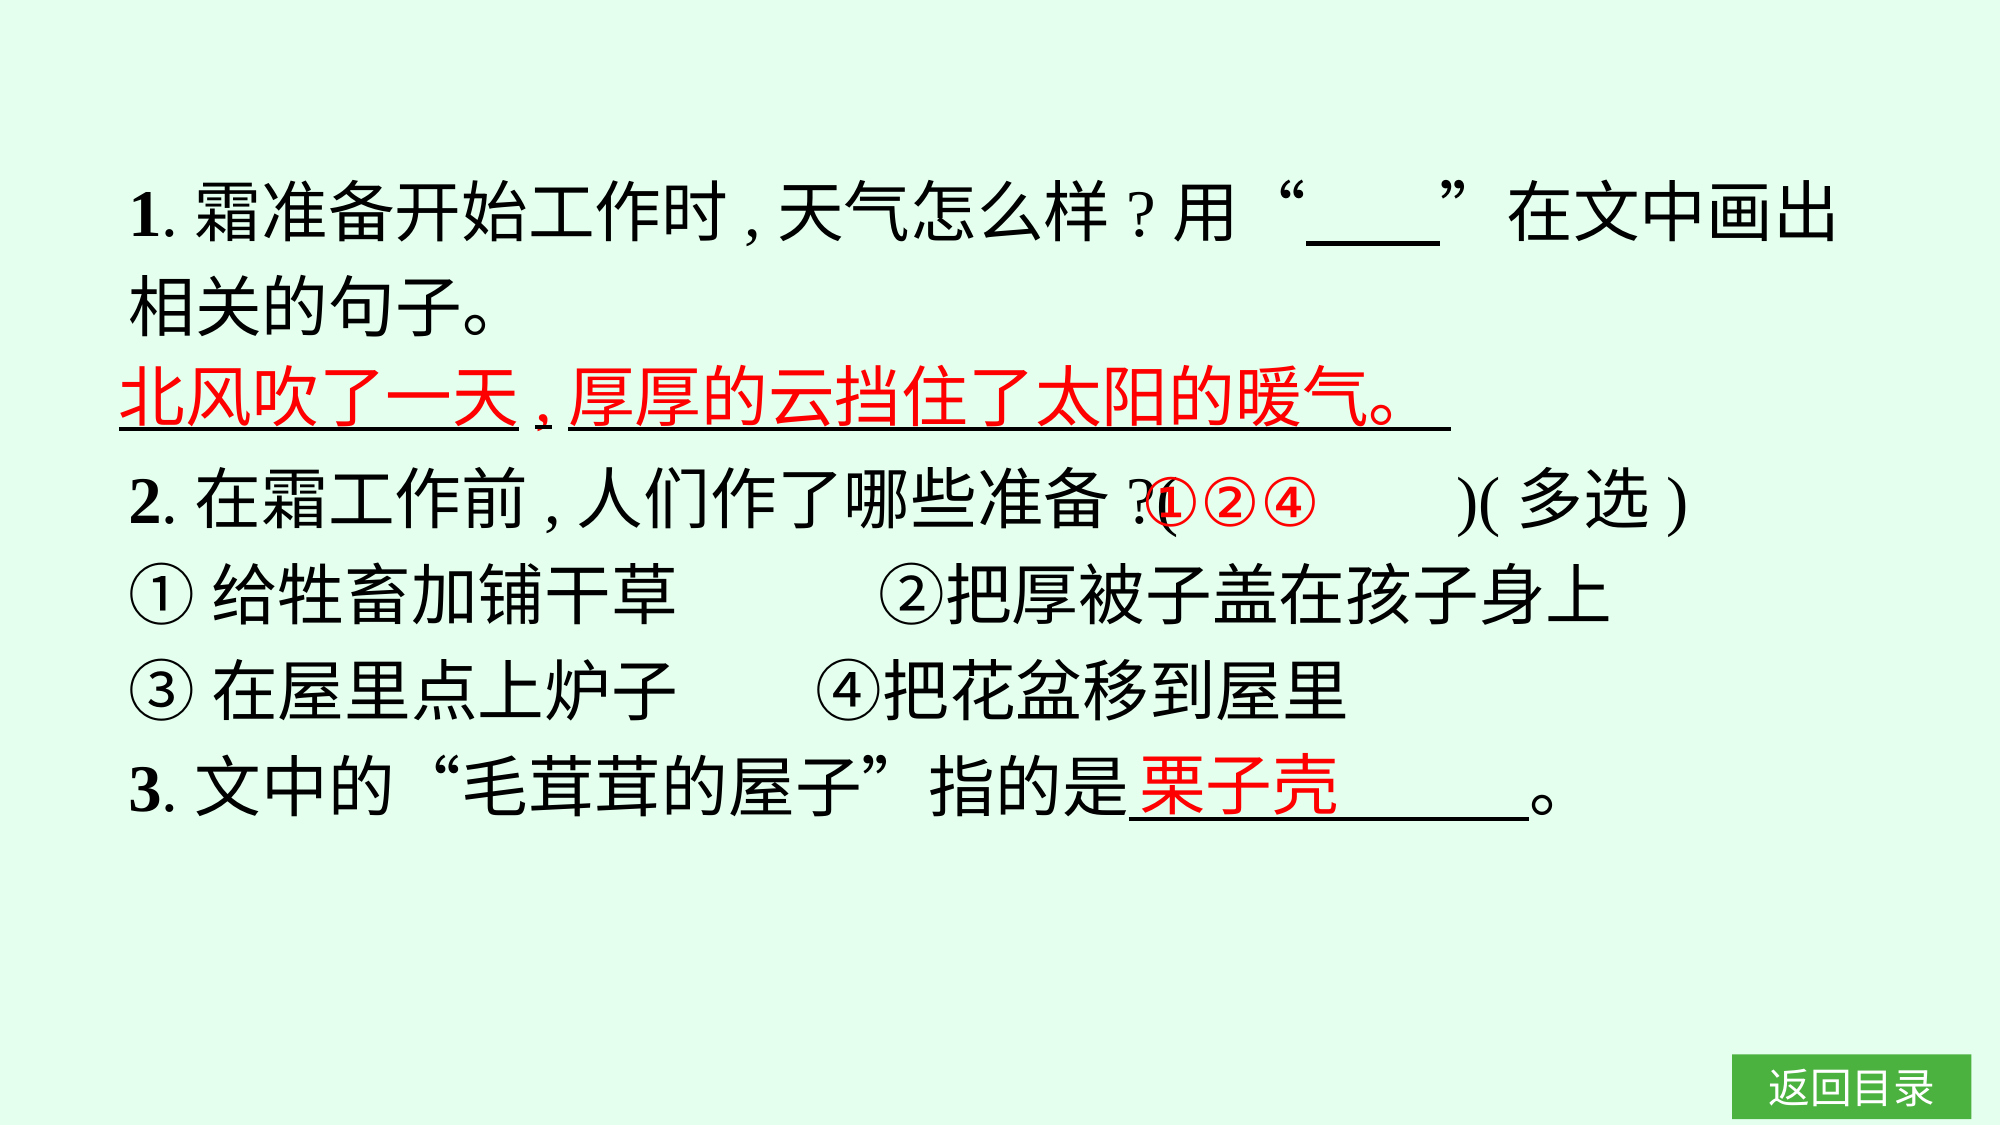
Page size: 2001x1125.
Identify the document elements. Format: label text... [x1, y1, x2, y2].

text_box 栗子壳 [1124, 719, 1355, 831]
text_box 1.霜准备开始工作时,天气怎么样?用“ ”在文中画出相关的句子。 2.在霜工作前,人们作了哪些准备?( )(多选) ①给牲畜加铺干草 ②把厚被子盖在孩子身上 ③在屋里点上炉子 ④把花盆移到屋里 3.文中的“毛茸茸的屋子”指的是 。 [113, 146, 1887, 833]
text_box 北风吹了一天,厚厚的云挡住了太阳的暖气。 [104, 331, 1466, 443]
text_box ①②④ [1126, 436, 1353, 548]
